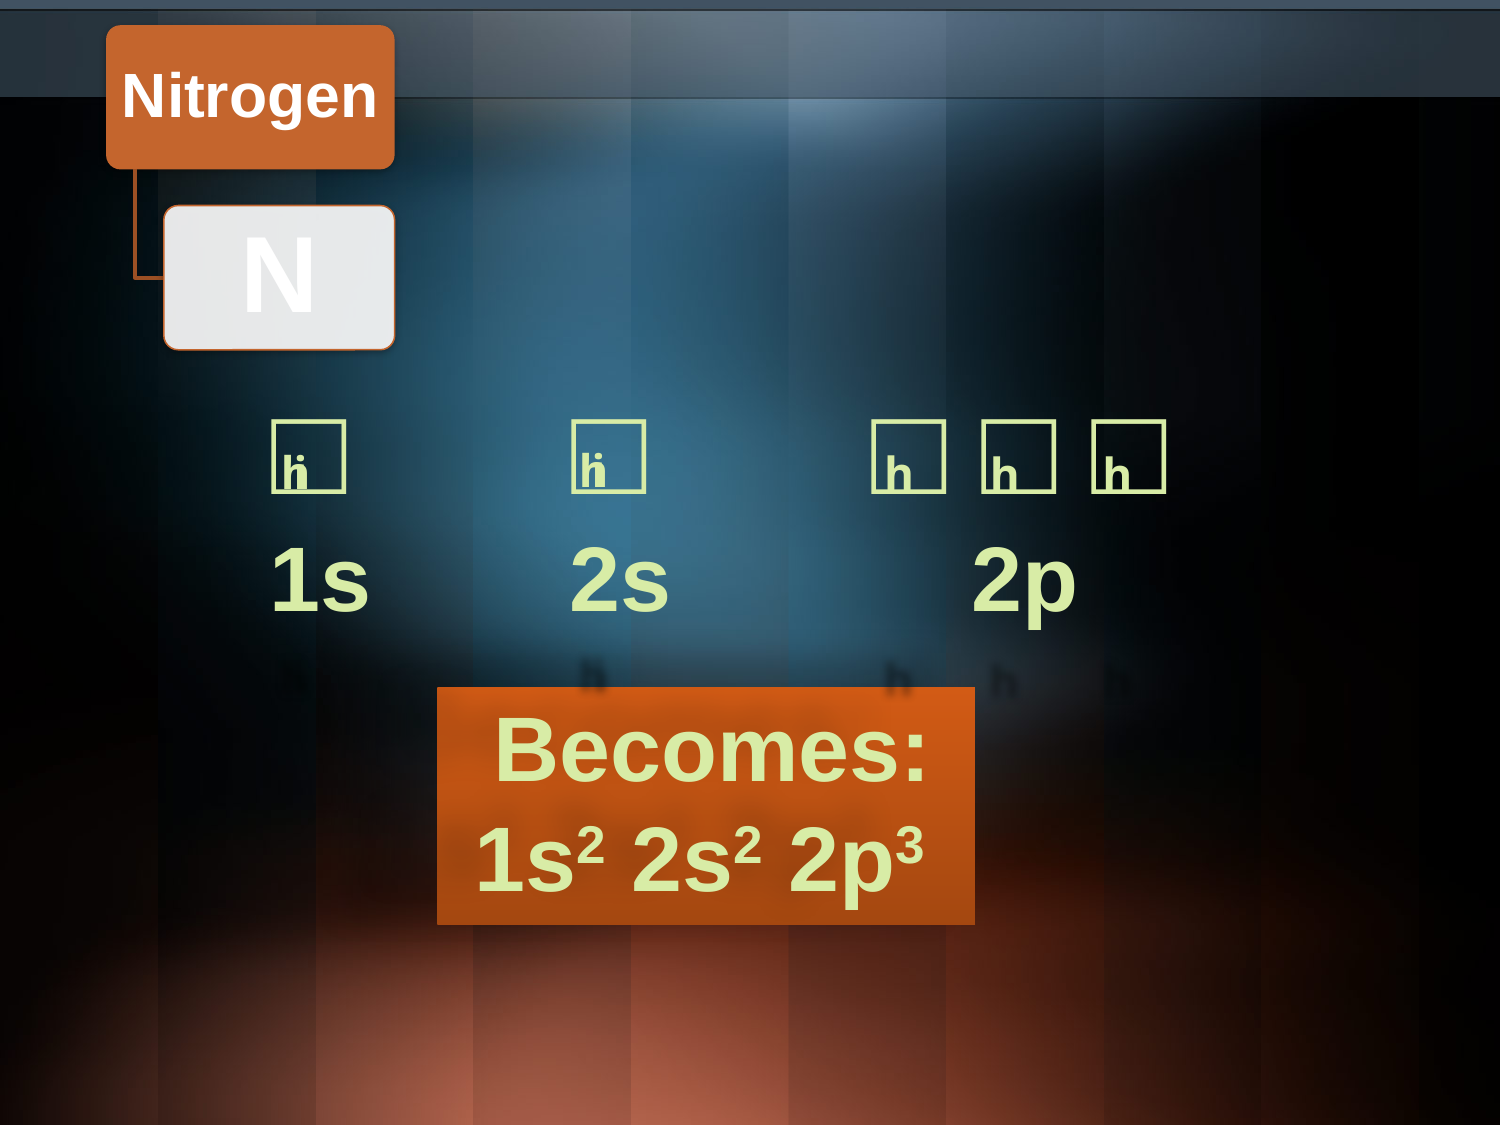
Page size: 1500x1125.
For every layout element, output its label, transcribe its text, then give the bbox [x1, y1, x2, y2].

text_box h [974, 446, 1038, 509]
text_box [37, 24, 464, 351]
text_box Becomes: 1s2 2s2 2p3 [337, 682, 1088, 917]
text_box h [1087, 446, 1150, 509]
text_box hi [564, 442, 627, 506]
picture [0, 0, 1500, 1125]
text_box hi [266, 444, 329, 507]
text_box □ □ □ □ □ 1s 2s 2p [254, 362, 1185, 638]
text_box h [869, 444, 932, 508]
